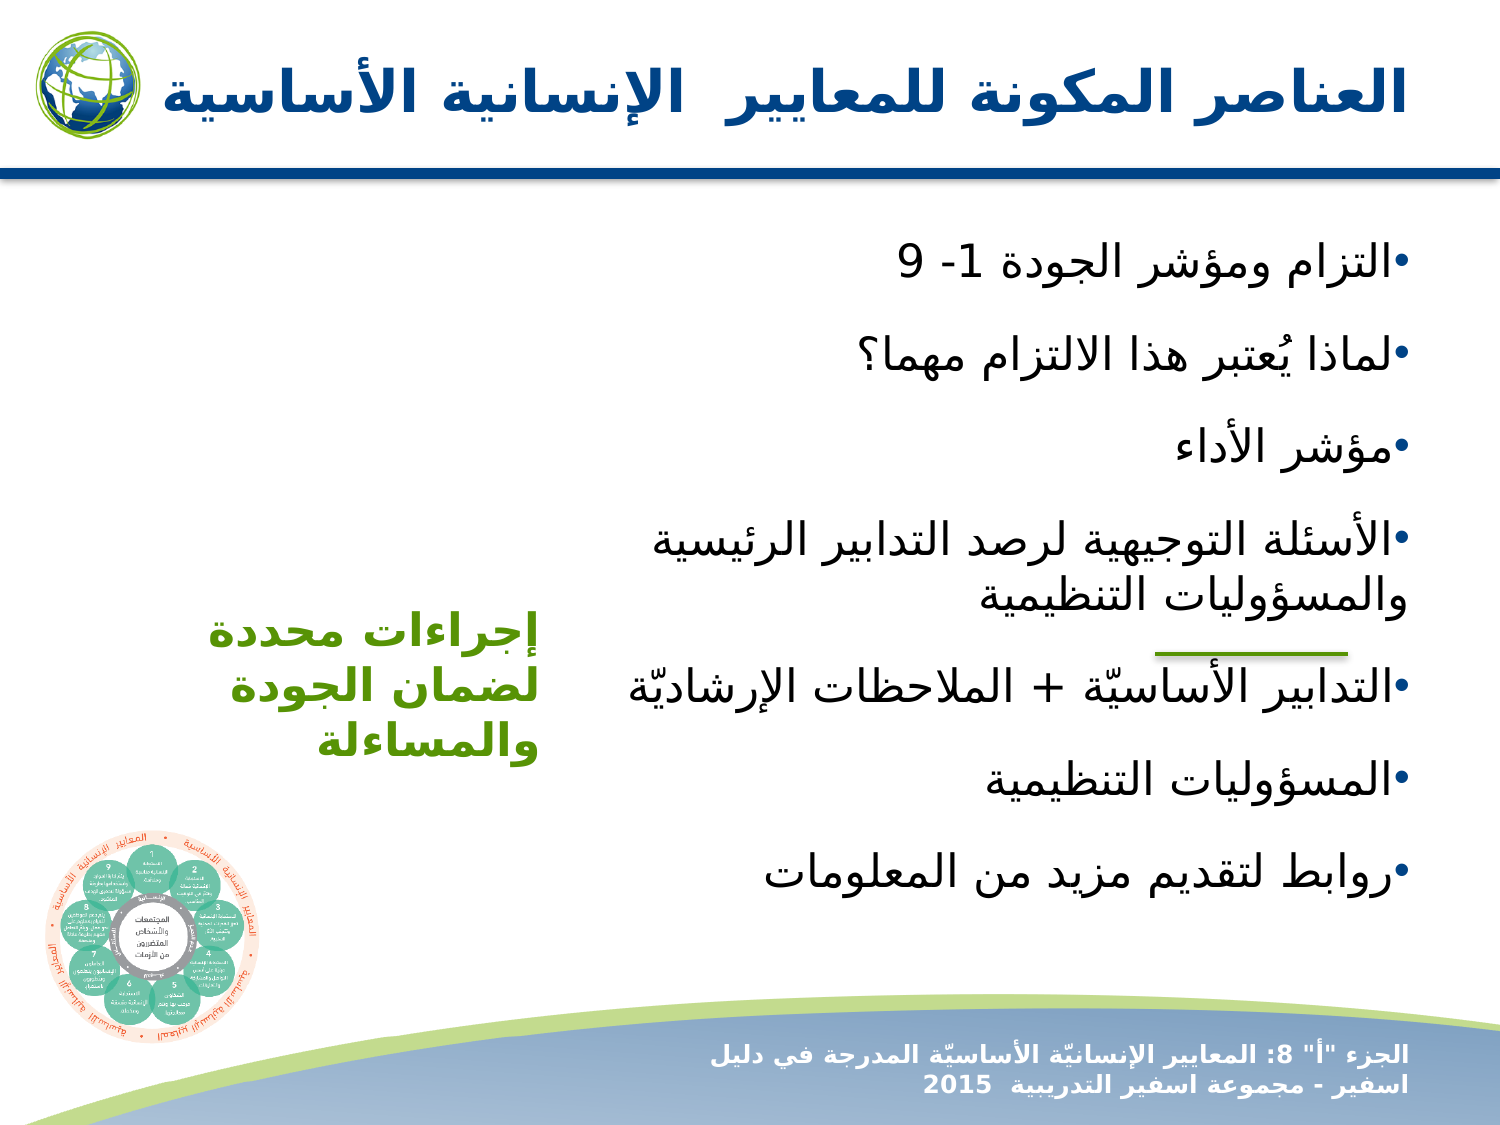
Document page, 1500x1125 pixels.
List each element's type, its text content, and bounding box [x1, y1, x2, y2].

footer الجزء "أ" 8: المعايير الإنسانيّة الأساسيّة المدرجة في دليل اسفير - مجموعة اسفير التدريبية 2015 [679, 1038, 1425, 1099]
picture [0, 828, 1500, 1125]
title العناصر المكونة للمعايير الإنسانية الأساسية [75, 0, 1425, 178]
picture [24, 26, 75, 147]
text_box إجراءات محددة لضمان الجودة والمساءلة [77, 592, 556, 784]
list التزام ومؤشر الجودة 1- 9 لماذا يُعتبر هذا الالتزام مهما؟ مؤشر الأداء الأسئلة التوجيهية لرصد التدابير الرئيسية والمسؤوليات التنظيمية التدابير الأساسيّة + الملاحظات الإرشاديّة المسؤوليات التنظيمية روابط لتقديم مزيد من المعلومات [601, 224, 1425, 1010]
